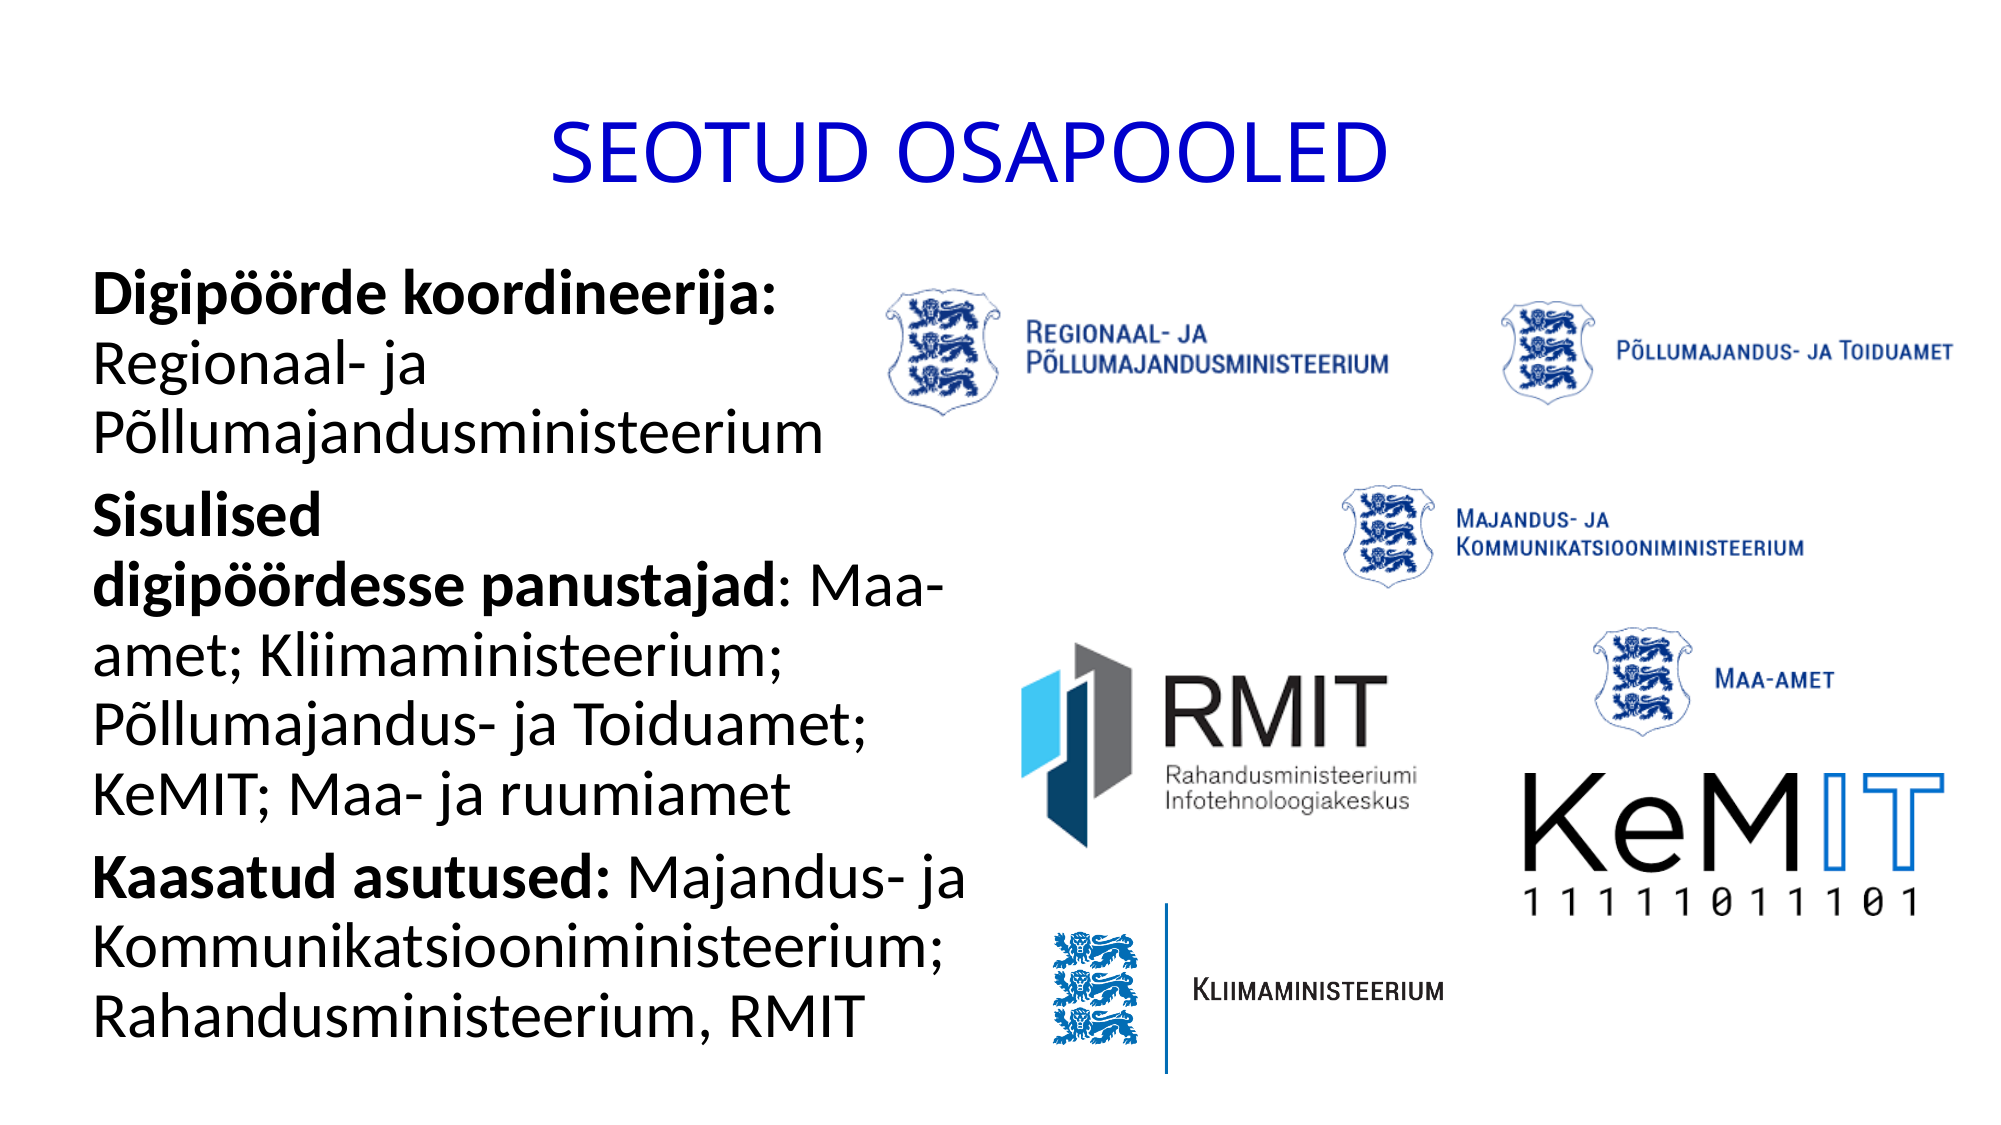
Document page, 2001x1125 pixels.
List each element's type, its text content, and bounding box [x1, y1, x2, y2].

picture [1006, 607, 1445, 889]
picture [1493, 288, 1973, 415]
picture [871, 272, 1431, 432]
picture [1523, 773, 1946, 916]
picture [1587, 615, 1852, 751]
picture [1051, 901, 1445, 1078]
title SEOTUD OSAPOOLED [77, 59, 1863, 252]
picture [1330, 472, 1824, 603]
list Digipöörde koordineerija: Regionaal- ja Põllumajandusministeerium Sisulised digipöördesse panustajad: Maa-amet; Kliimaministeerium; Põllumajandus- ja Toiduamet; KeMIT; Maa- ja ruumiamet Kaasatud asutused: Majandus- ja Kommunikatsiooniministeerium; Rahandusministeerium, RMIT [77, 251, 1021, 1066]
